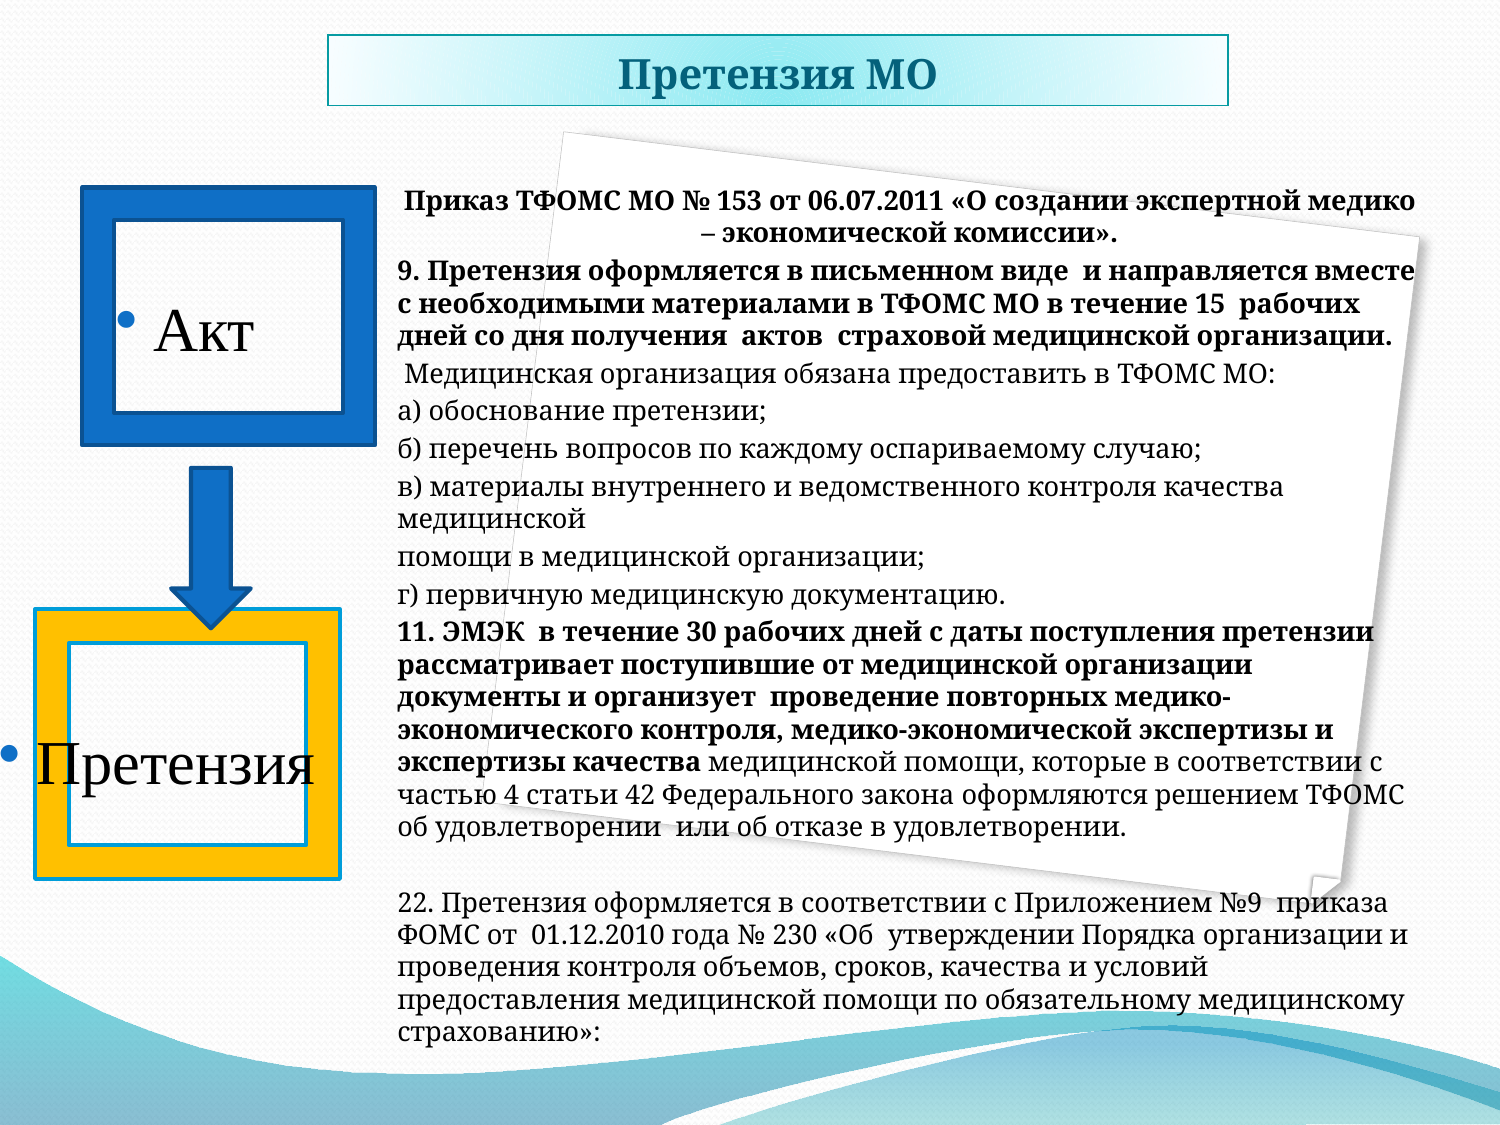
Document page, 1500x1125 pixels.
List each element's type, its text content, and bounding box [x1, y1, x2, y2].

text_box [33, 607, 342, 881]
text_box [80, 185, 377, 447]
text_box Претензия [0, 714, 331, 805]
list Приказ ТФОМС МО № 153 от 06.07.2011 «О создании экспертной медико – экономической комиссии». 9. Претензия оформляется в письменном виде и направляется вместе с необходимыми материалами в ТФОМС МО в течение 15 рабочих дней со дня получения актов страховой медицинской организации. Медицинская организация обязана предоставить в ТФОМС МО: а) обоснование претензии; б) перечень вопросов по каждому оспариваемому случаю; в) материалы внутреннего и ведомственного контроля качества медицинской помощи в медицинской организации; г) первичную медицинскую документацию. 11. ЭМЭК в течение 30 рабочих дней с даты поступления претензии рассматривает поступившие от медицинской организации документы и организует проведение повторных медико-экономического контроля, медико-экономической экспертизы и экспертизы качества медицинской помощи, которые в соответствии с частью 4 статьи 42 Федерального закона оформляются решением ТФОМС об удовлетворении или об отказе в удовлетворении. 22. Претензия оформляется в соответствии с Приложением №9 приказа ФОМС от 01.12.2010 года № 230 «Об утверждении Порядка организации и проведения контроля объемов, сроков, качества и условий предоставления медицинской помощи по обязательному медицинскому страхованию»: [386, 175, 1430, 1044]
text_box [169, 465, 253, 631]
title Претензия МО [327, 34, 1229, 106]
text_box Акт [103, 281, 271, 371]
